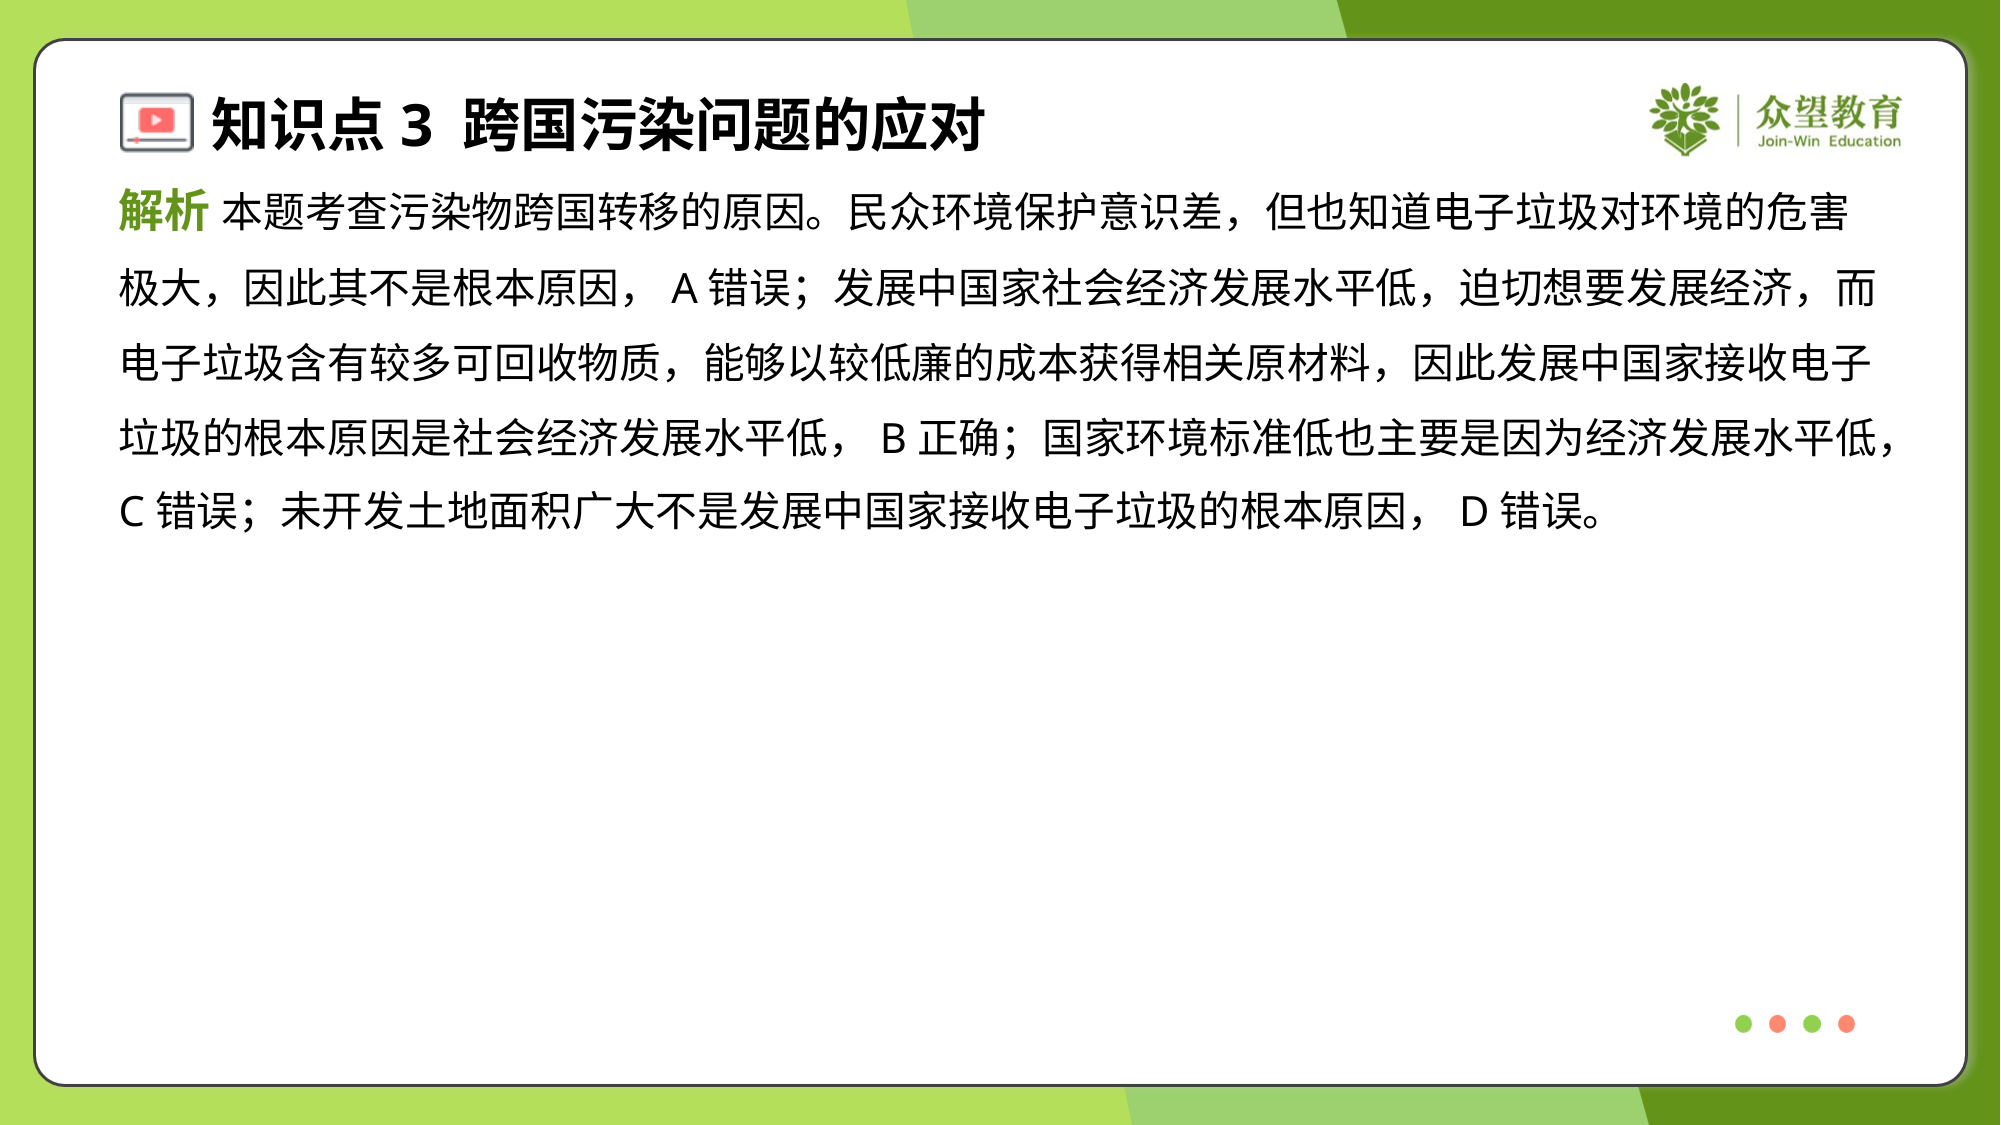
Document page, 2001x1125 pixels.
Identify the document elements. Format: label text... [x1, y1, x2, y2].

text_box 解析 本题考查污染物跨国转移的原因。民众环境保护意识差，但也知道电子垃圾对环境的危害 极大，因此其不是根本原因，A错误；发展中国家社会经济发展水平低，迫切想要发展经济，而 电子垃圾含有较多可回收物质，能够以较低廉的成本获得相关原材料，因此发展中国家接收电子 垃圾的根本原因是社会经济发展水平低，B正确；国家环境标准低也主要是因为经济发展水平低， C错误；未开发土地面积广大不是发展中国家接收电子垃圾的根本原因，D错误。 [118, 159, 1883, 527]
picture [0, 0, 2000, 1125]
